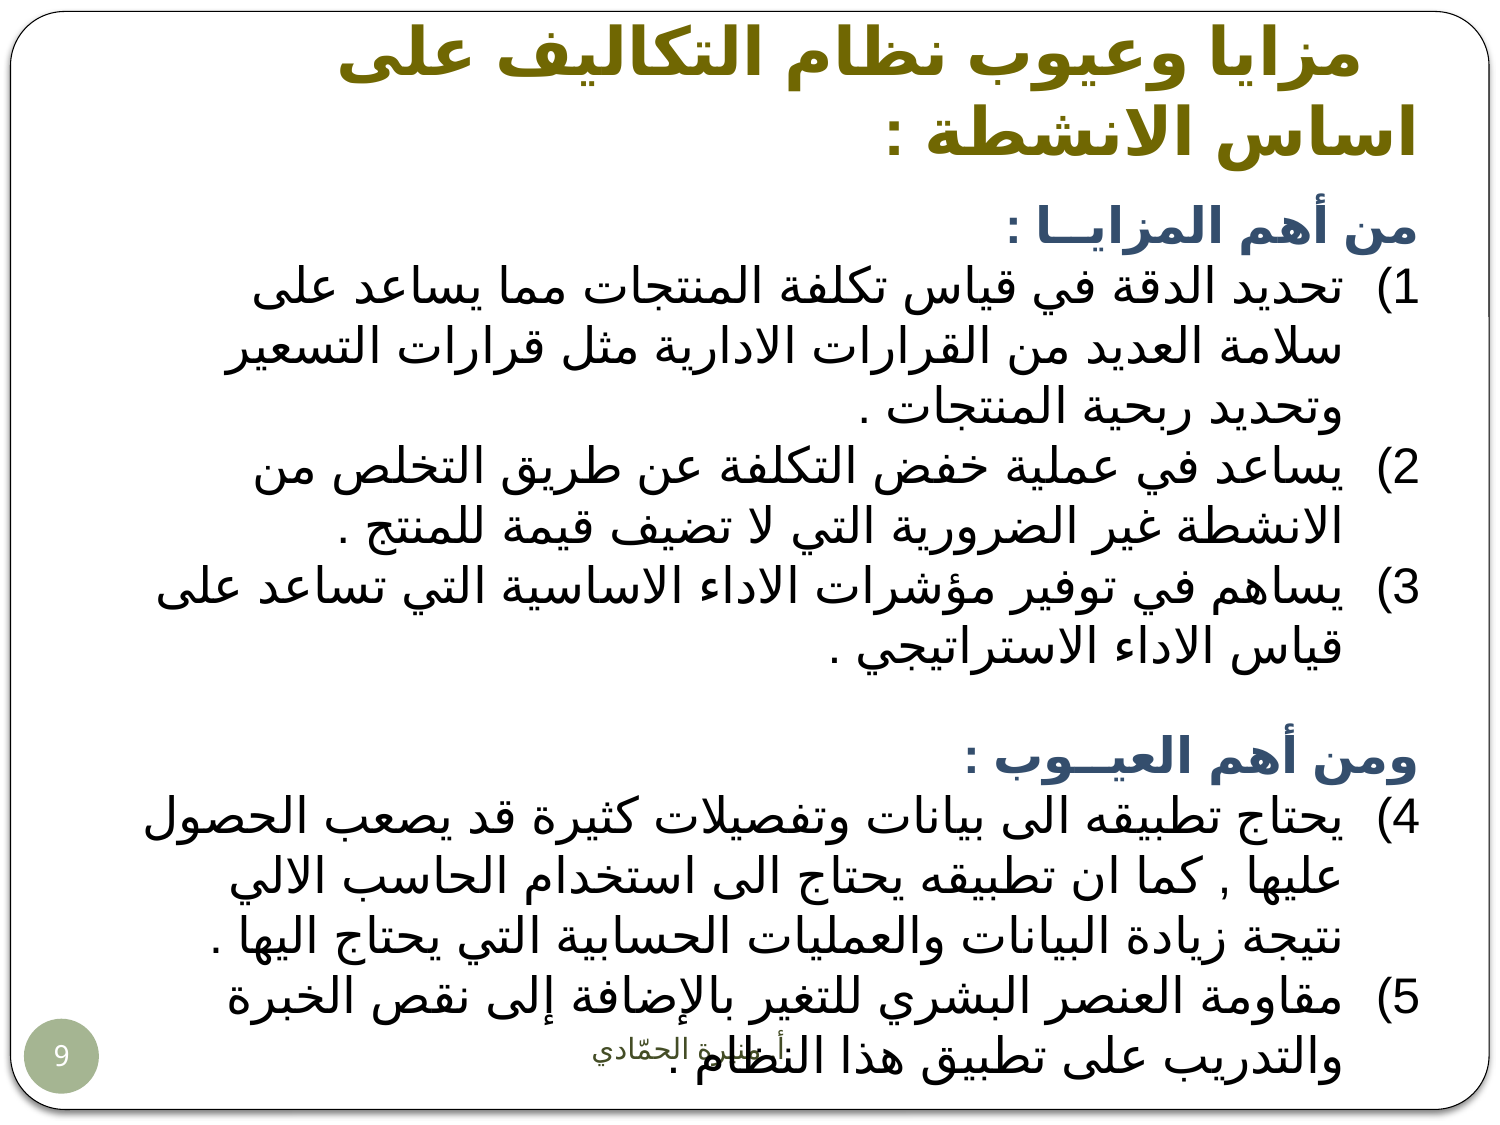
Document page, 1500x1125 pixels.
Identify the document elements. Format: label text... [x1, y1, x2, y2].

footer أ. منيرة الحمّادي [150, 1012, 800, 1088]
text_box مزايا وعيوب نظام التكاليف على اساس الانشطة : من أهم المزايــا : تحديد الدقة في قياس تكلفة المنتجات مما يساعد على سلامة العديد من القرارات الادارية مثل قرارات التسعير وتحديد ربحية المنتجات . يساعد في عملية خفض التكلفة عن طريق التخلص من الانشطة غير الضرورية التي لا تضيف قيمة للمنتج . يساهم في توفير مؤشرات الاداء الاساسية التي تساعد على قياس الاداء الاستراتيجي . ومن أهم العيــوب : يحتاج تطبيقه الى بيانات وتفصيلات كثيرة قد يصعب الحصول عليها , كما ان تطبيقه يحتاج الى استخدام الحاسب الالي نتيجة زيادة البيانات والعمليات الحسابية التي يحتاج اليها . مقاومة العنصر البشري للتغير بالإضافة إلى نقص الخبرة والتدريب على تطبيق هذا النظام . [100, 1, 1436, 1091]
slide_number 9 [23, 1018, 99, 1094]
